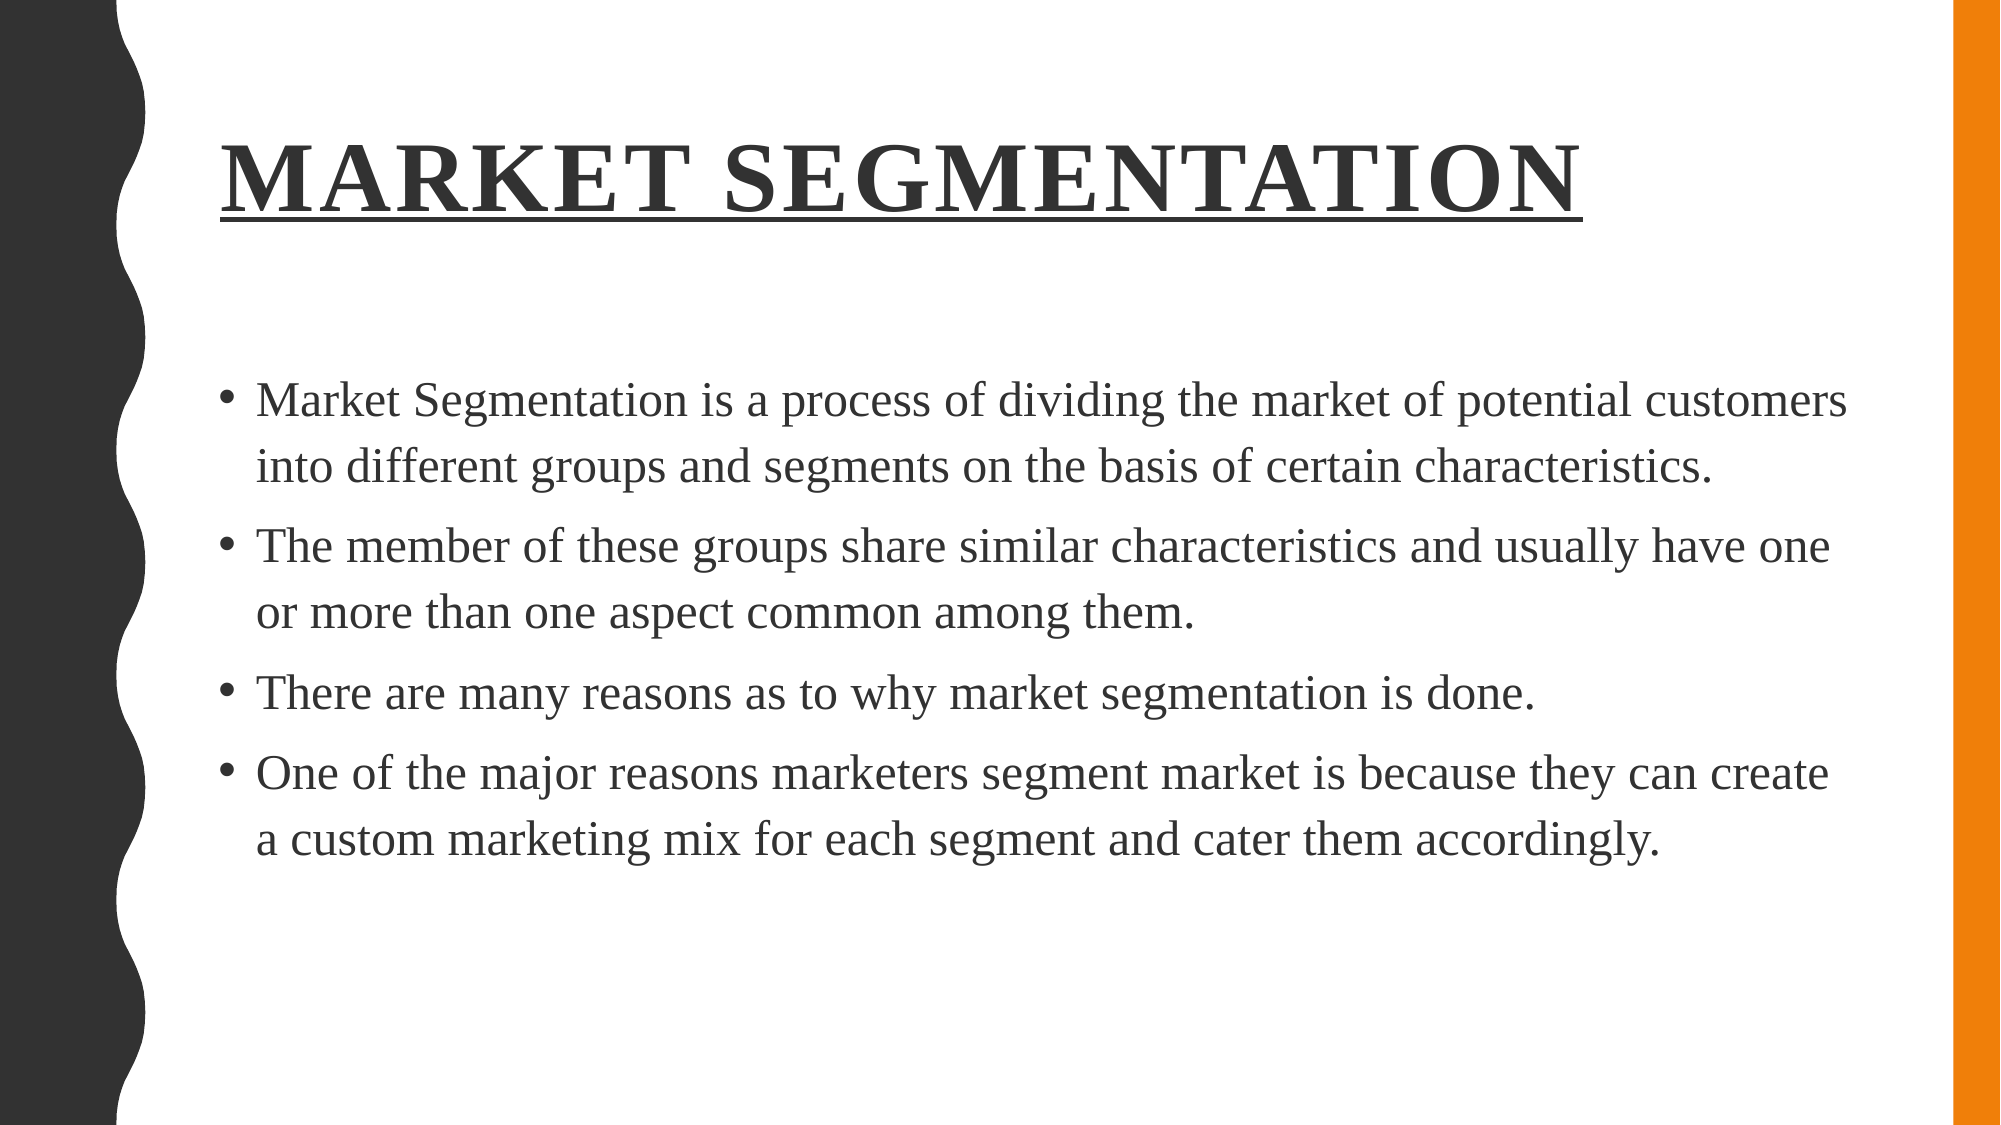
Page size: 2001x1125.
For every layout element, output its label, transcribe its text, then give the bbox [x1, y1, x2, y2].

list Market Segmentation is a process of dividing the market of potential customers into different groups and segments on the basis of certain characteristics. The member of these groups share similar characteristics and usually have one or more than one aspect common among them. There are many reasons as to why market segmentation is done. One of the major reasons marketers segment market is because they can create a custom marketing mix for each segment and cater them accordingly. [203, 352, 1873, 943]
title Market segmentation [205, 117, 1875, 363]
